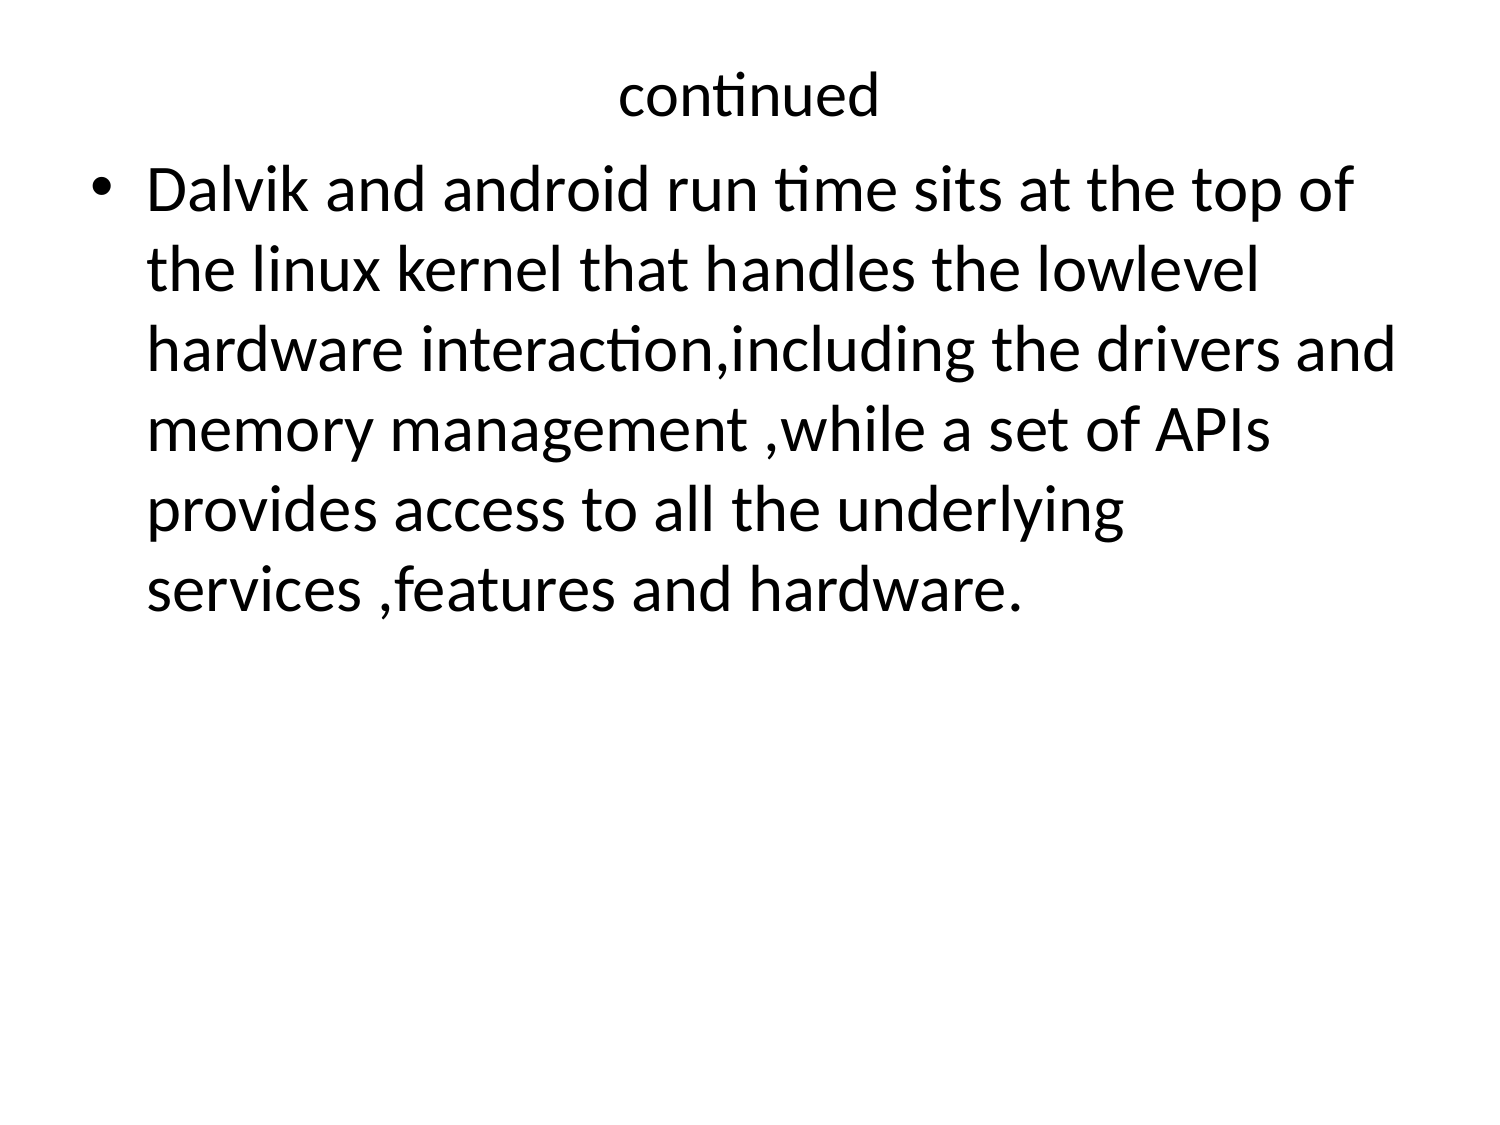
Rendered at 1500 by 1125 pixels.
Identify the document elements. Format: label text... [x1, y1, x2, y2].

list Dalvik and android run time sits at the top of the linux kernel that handles the lowlevel hardware interaction,including the drivers and memory management ,while a set of APIs provides access to all the underlying services ,features and hardware. [75, 137, 1425, 1005]
title continued [75, 45, 1425, 137]
